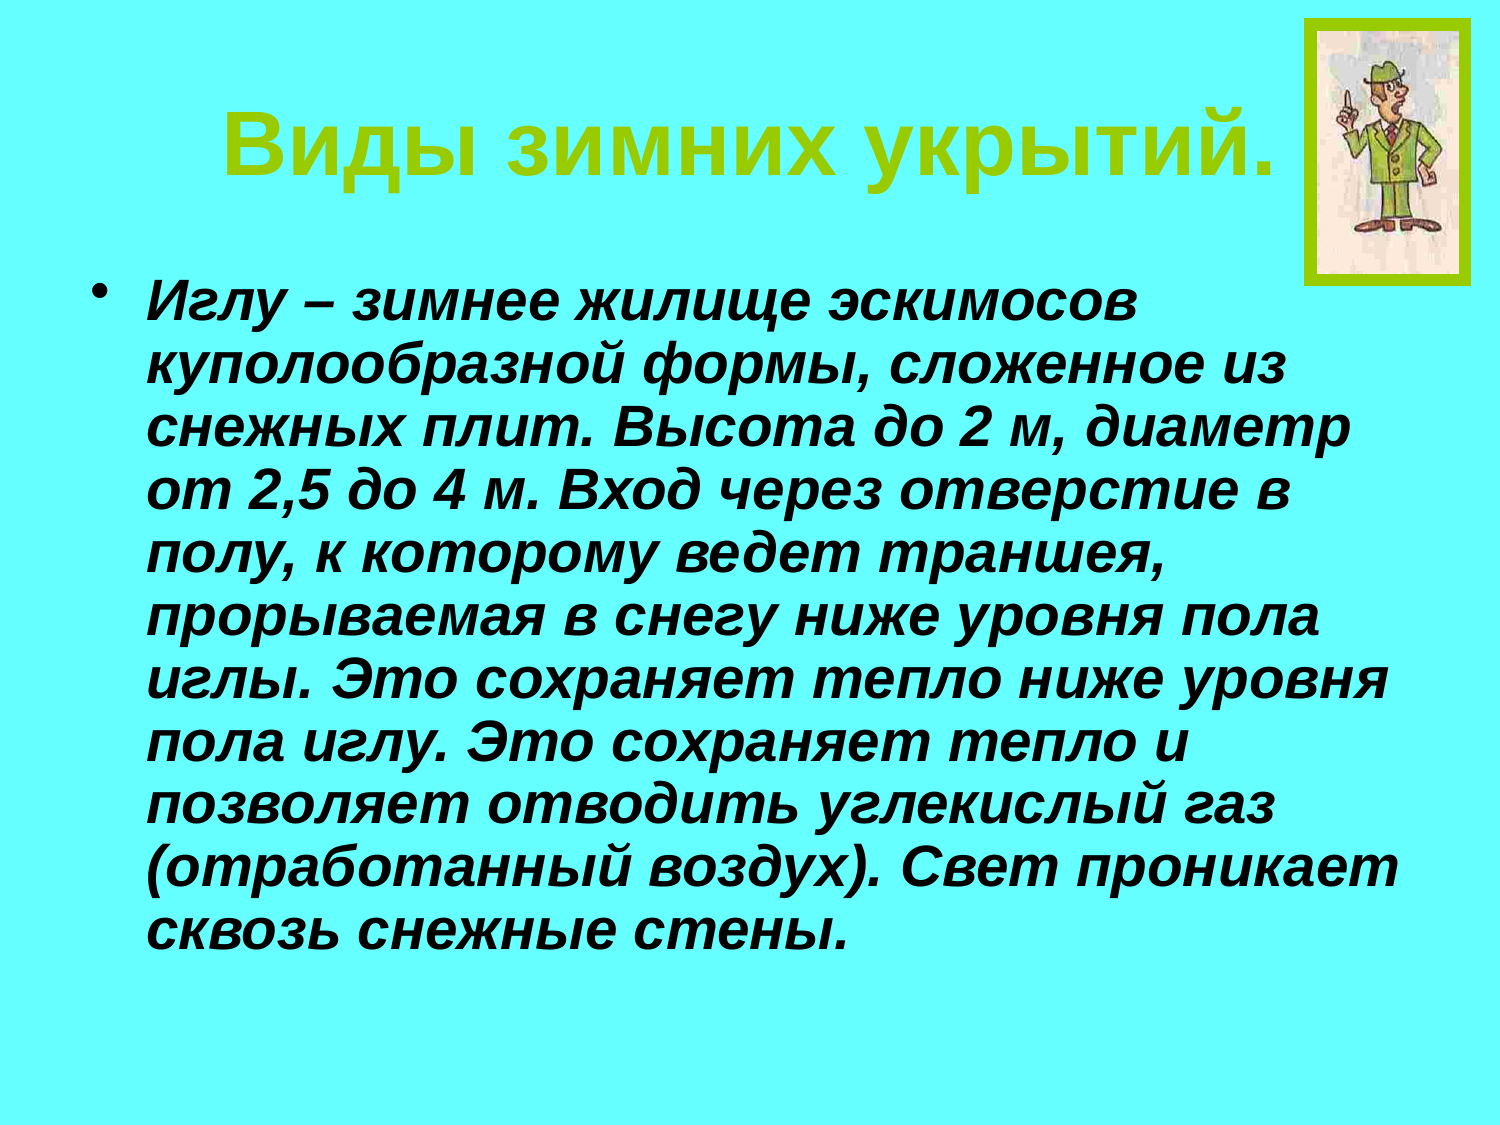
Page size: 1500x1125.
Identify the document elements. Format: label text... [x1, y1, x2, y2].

list Иглу – зимнее жилище эскимосов куполообразной формы, сложенное из снежных плит. Высота до 2 м, диаметр от 2,5 до 4 м. Вход через отверстие в полу, к которому ведет траншея, прорываемая в снегу ниже уровня пола иглы. Это сохраняет тепло ниже уровня пола иглу. Это сохраняет тепло и позволяет отводить углекислый газ (отработанный воздух). Свет проникает сквозь снежные стены. [74, 262, 1460, 1006]
title Виды зимних укрытий. [74, 44, 1304, 233]
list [1316, 30, 1459, 275]
